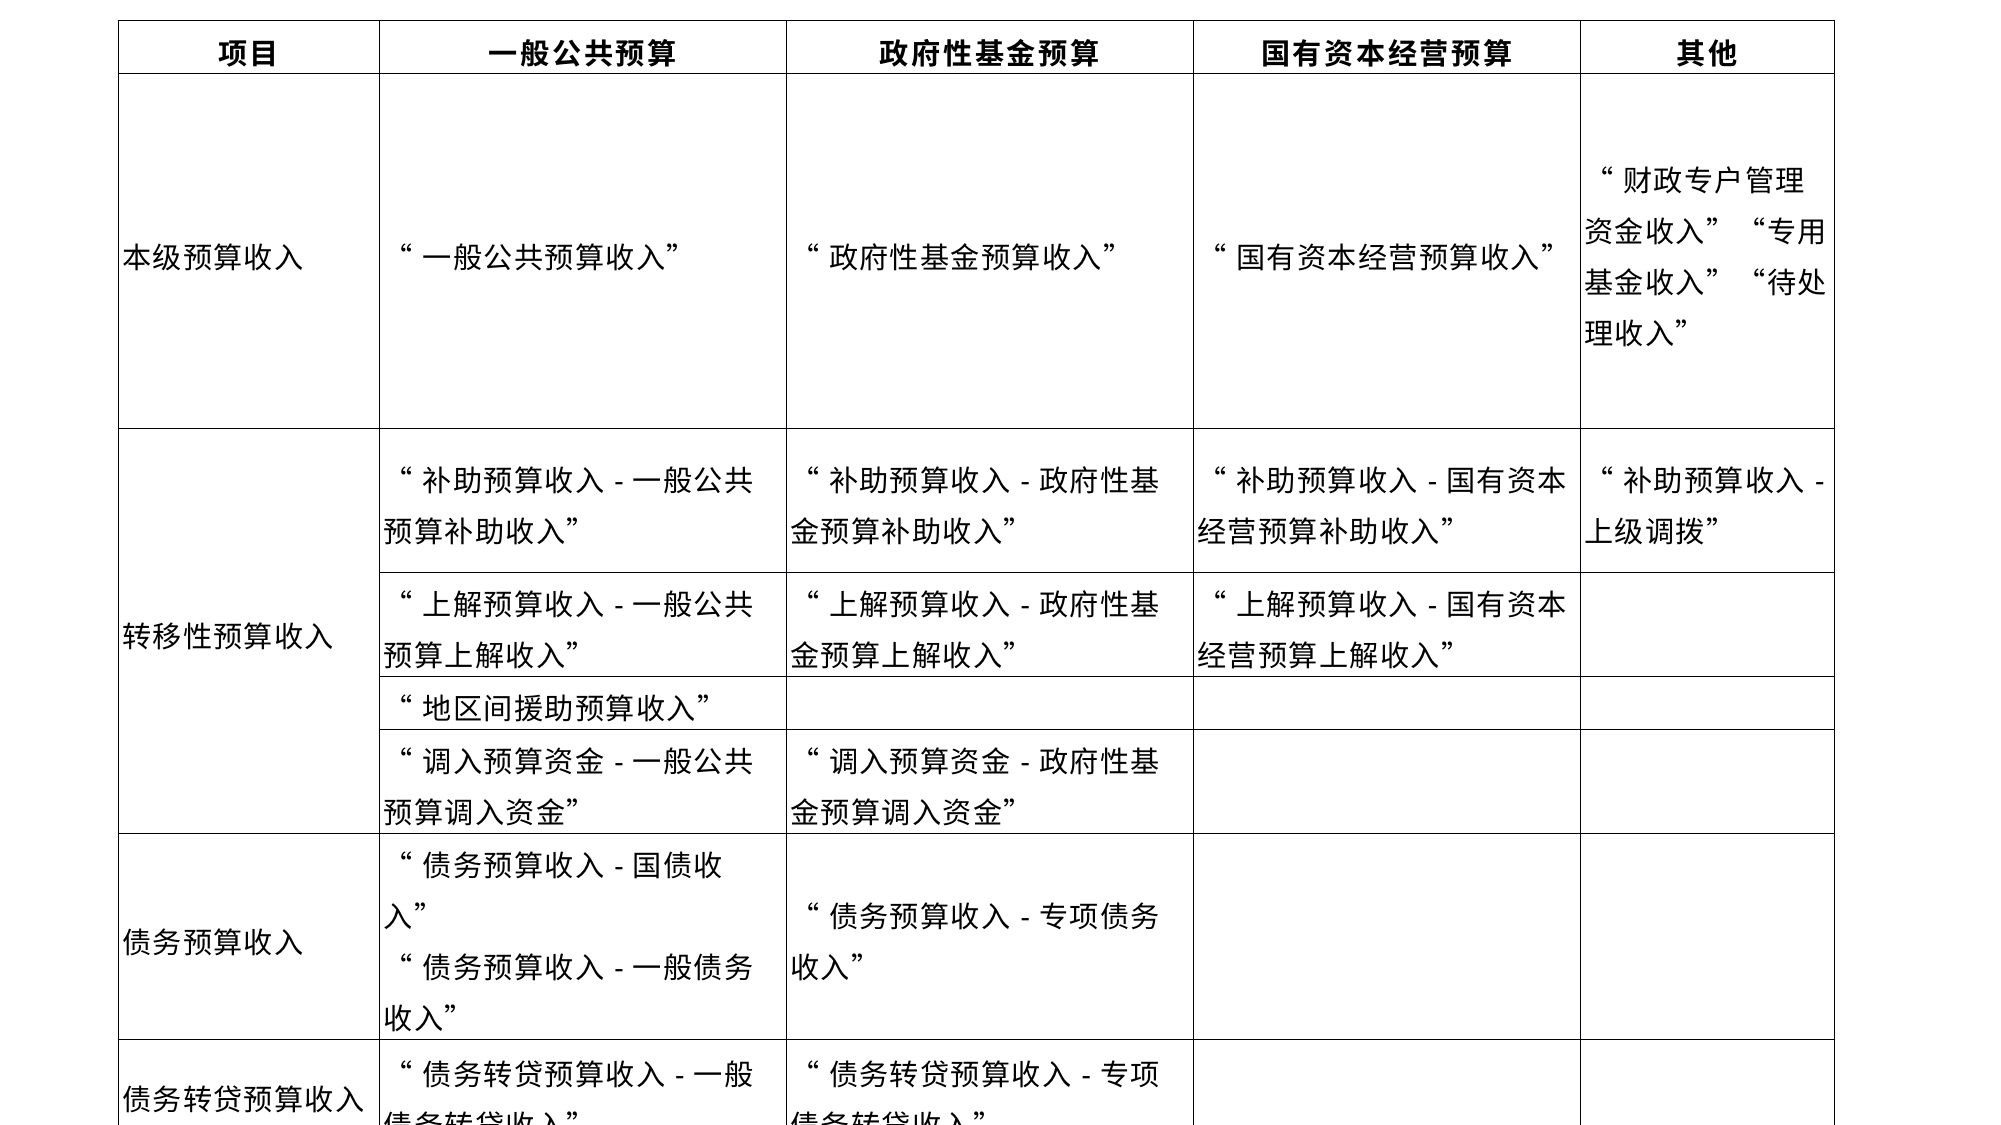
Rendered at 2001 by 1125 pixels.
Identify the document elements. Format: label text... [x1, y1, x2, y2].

table_cell [1581, 677, 1834, 729]
table_cell [1194, 677, 1580, 729]
table_header 项目 [119, 21, 379, 73]
table_header 政府性基金预算 [787, 21, 1193, 73]
table_header 一般公共预算 [380, 21, 786, 73]
table_cell “债务预算收入-专项债务收入” [787, 834, 1193, 1039]
table_cell “上解预算收入-一般公共预算上解收入” [380, 573, 786, 676]
table_cell “调入预算资金-政府性基金预算调入资金” [787, 730, 1193, 833]
table_cell 转移性预算收入 [119, 429, 379, 833]
table_cell 债务预算收入 [119, 834, 379, 1039]
table_cell “调入预算资金-一般公共预算调入资金” [380, 730, 786, 833]
table_cell [1581, 573, 1834, 676]
table_cell [1581, 834, 1834, 1039]
table_cell “补助预算收入-国有资本经营预算补助收入” [1194, 429, 1580, 572]
table_cell 债务转贷预算收入 [119, 1040, 379, 1125]
table_cell “债务转贷预算收入-一般债务转贷收入” [380, 1040, 786, 1125]
table_cell “补助预算收入-政府性基金预算补助收入” [787, 429, 1193, 572]
table_cell “债务预算收入-国债收入” “债务预算收入-一般债务收入” [380, 834, 786, 1039]
table_cell “政府性基金预算收入” [787, 74, 1193, 428]
table_header 其他 [1581, 21, 1834, 73]
table_cell “补助预算收入-上级调拨” [1581, 429, 1834, 572]
table_cell [787, 677, 1193, 729]
table_cell “财政专户管理资金收入”“专用基金收入”“待处理收入” [1581, 74, 1834, 428]
table_cell “补助预算收入-一般公共预算补助收入” [380, 429, 786, 572]
table_cell “上解预算收入-政府性基金预算上解收入” [787, 573, 1193, 676]
table_cell [1581, 730, 1834, 833]
table_cell “地区间援助预算收入” [380, 677, 786, 729]
table_cell [1581, 1040, 1834, 1125]
table_cell 本级预算收入 [119, 74, 379, 428]
table_cell “债务转贷预算收入-专项债务转贷收入” [787, 1040, 1193, 1125]
table_header 国有资本经营预算 [1194, 21, 1580, 73]
table_cell [1194, 1040, 1580, 1125]
table_cell “国有资本经营预算收入” [1194, 74, 1580, 428]
table_cell “上解预算收入-国有资本经营预算上解收入” [1194, 573, 1580, 676]
table_cell [1194, 834, 1580, 1039]
table_cell “一般公共预算收入” [380, 74, 786, 428]
table_cell [1194, 730, 1580, 833]
